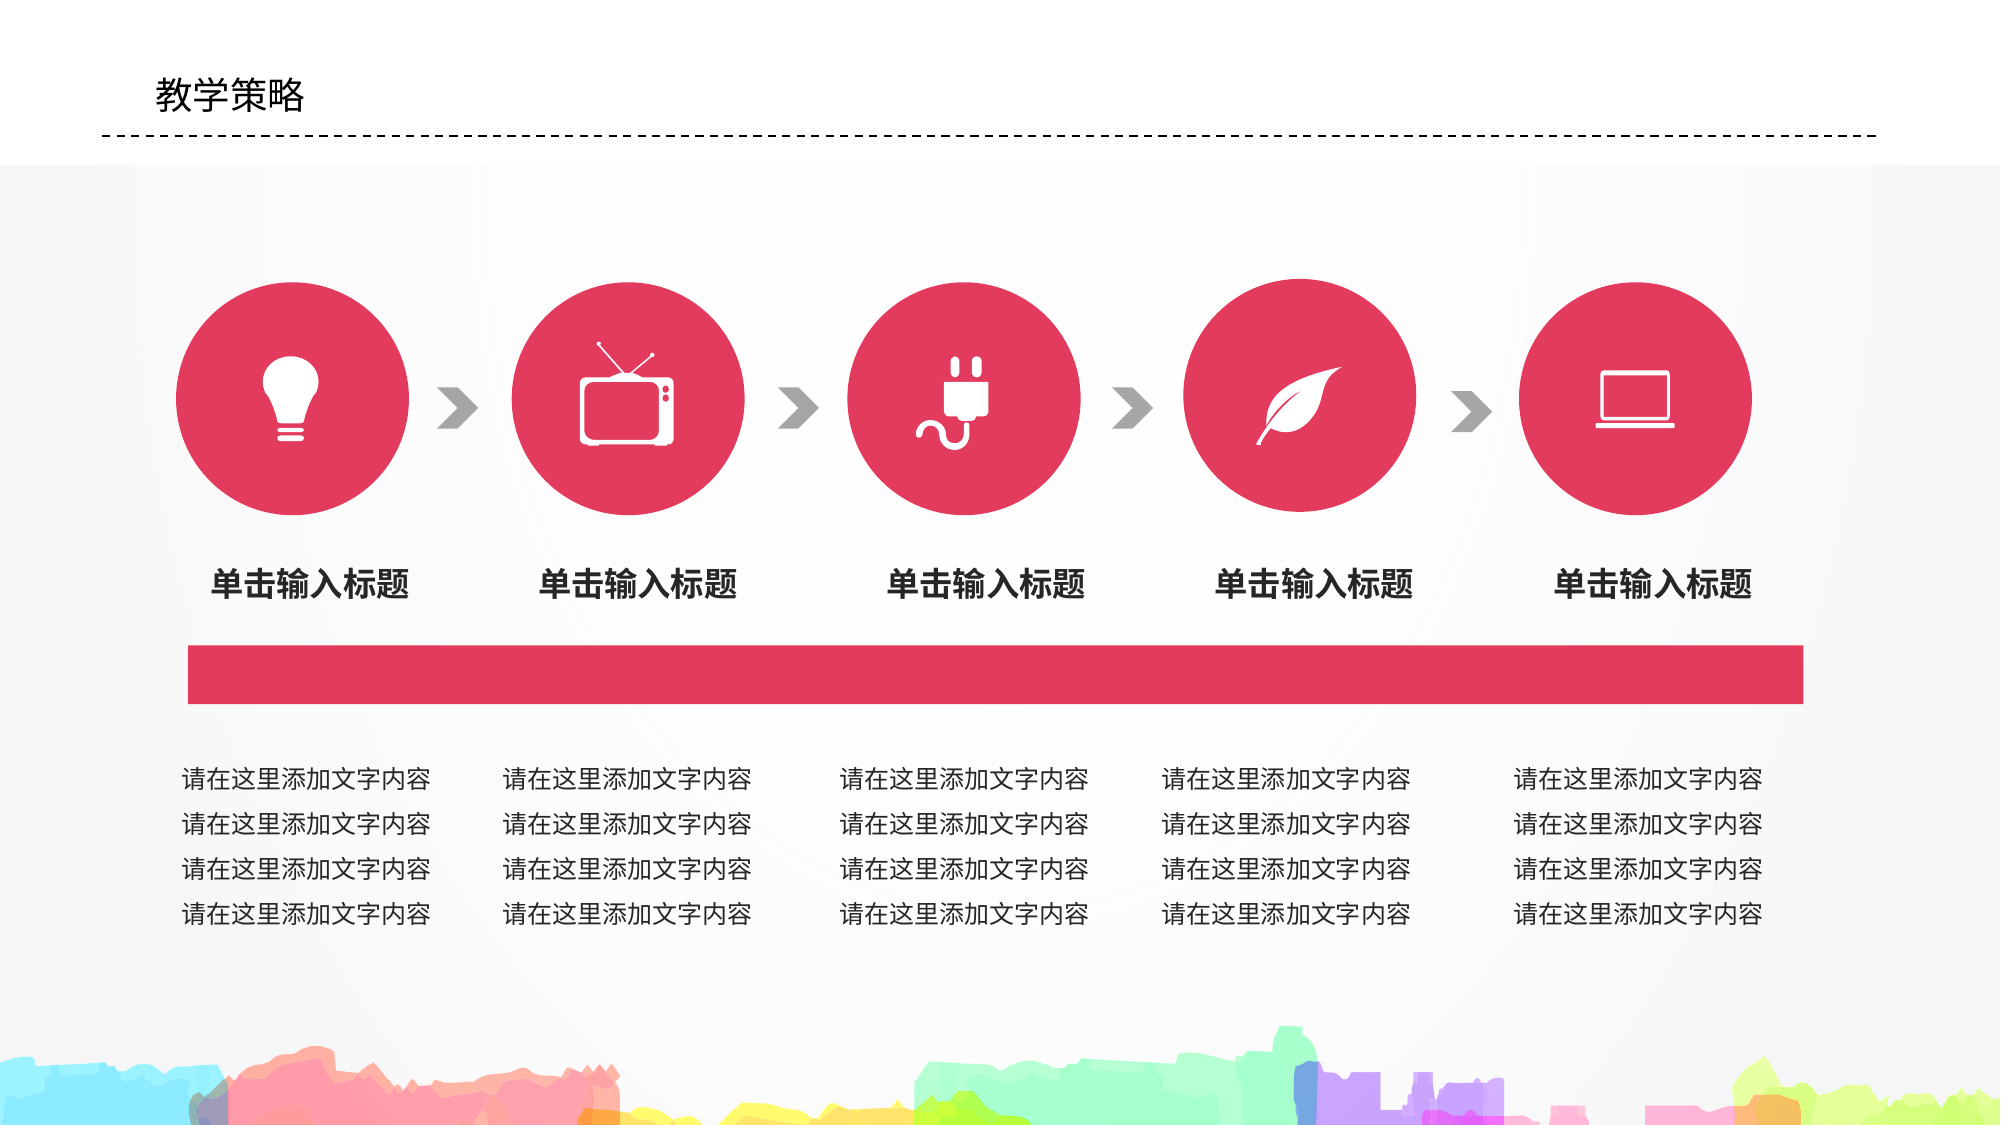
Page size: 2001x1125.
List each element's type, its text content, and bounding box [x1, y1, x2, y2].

text_box 教学策略 [140, 64, 321, 125]
picture [0, 0, 2000, 1125]
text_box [165, 278, 1878, 872]
